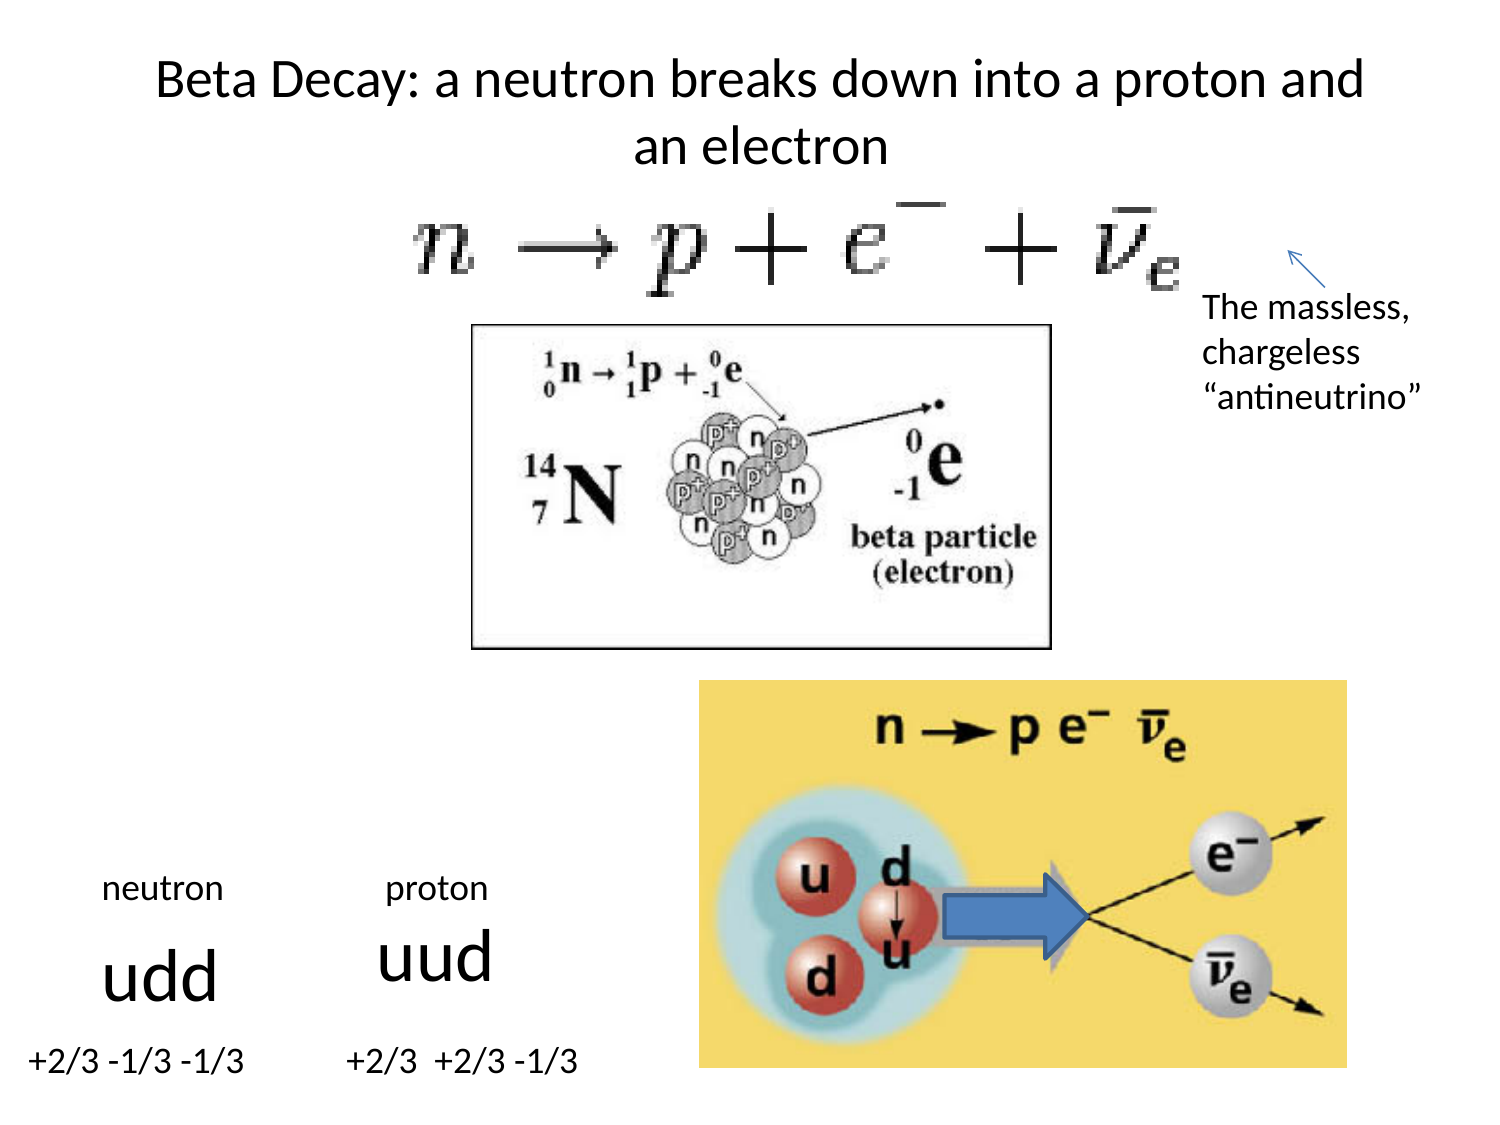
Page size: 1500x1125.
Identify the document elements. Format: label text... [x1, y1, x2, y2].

text_box +2/3 +2/3 -1/3 [331, 1028, 594, 1089]
picture [413, 202, 1185, 298]
text_box udd [86, 918, 312, 1024]
picture [471, 324, 1053, 651]
title Beta Decay: a neutron breaks down into a proton and an electron [124, 33, 1400, 184]
text_box uud [362, 916, 548, 1028]
picture [699, 680, 1348, 1069]
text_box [1287, 249, 1326, 288]
text_box +2/3 -1/3 -1/3 [13, 1028, 260, 1089]
text_box The massless, chargeless “antineutrino” [1187, 274, 1500, 425]
text_box neutron proton [86, 855, 550, 916]
